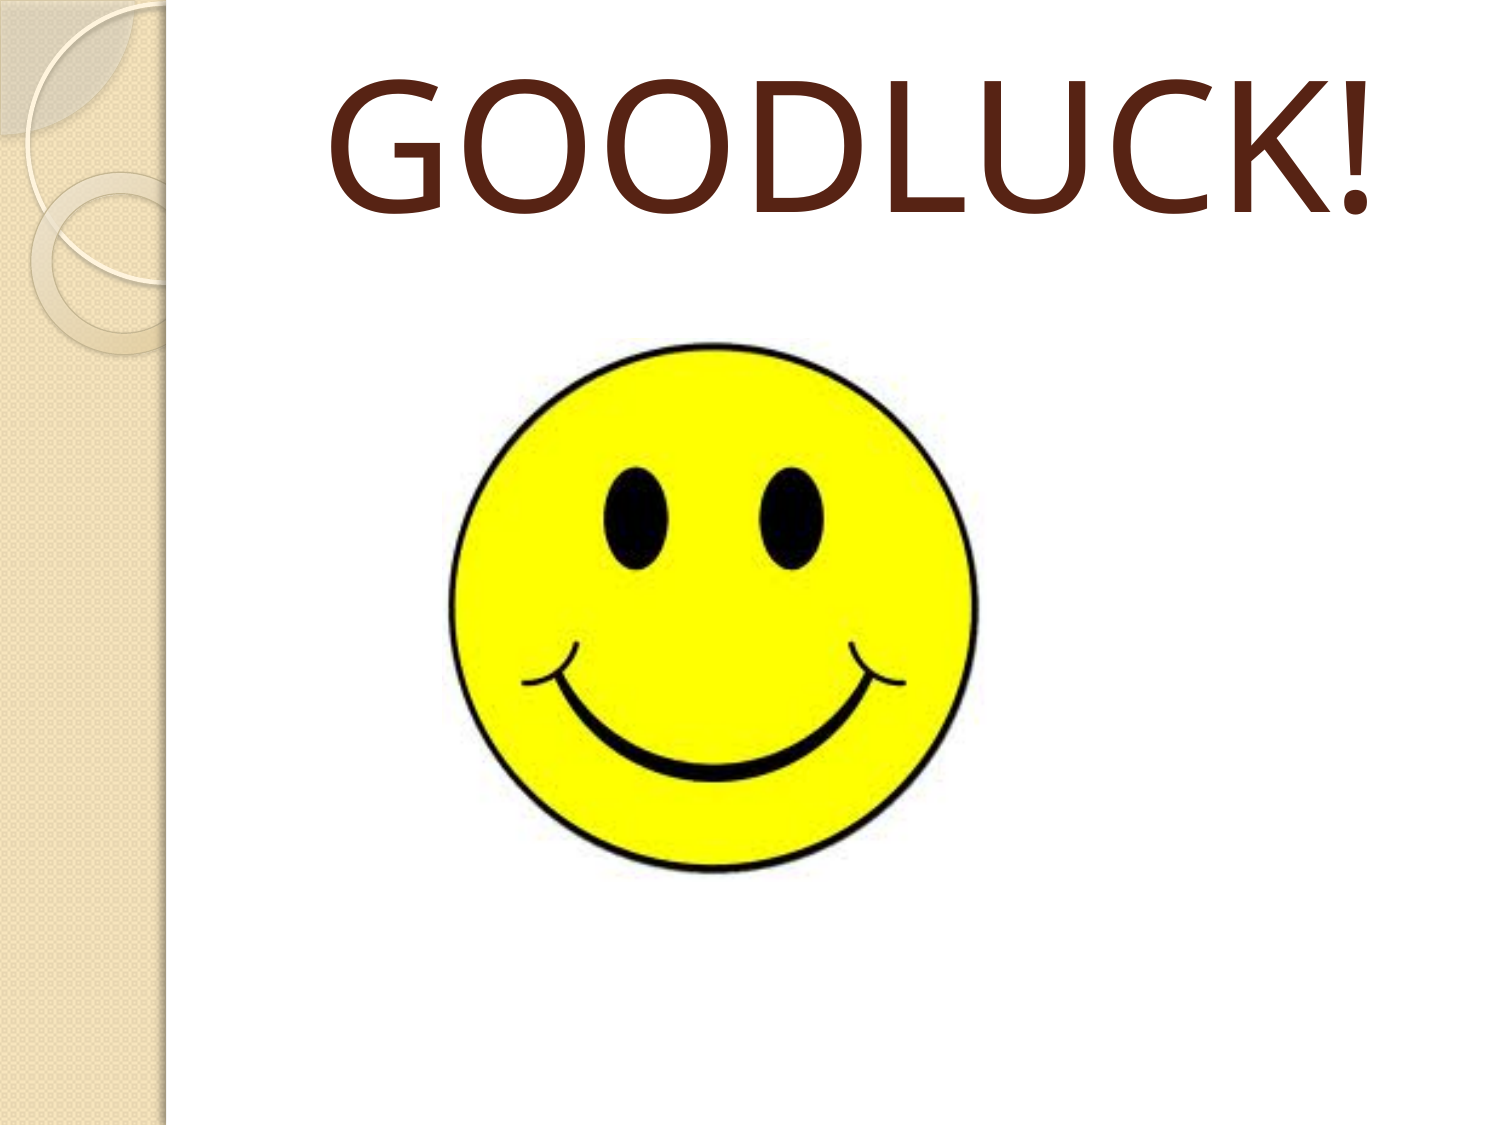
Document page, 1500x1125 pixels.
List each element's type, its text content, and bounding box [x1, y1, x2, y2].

picture [442, 337, 987, 882]
text_box [12, 0, 196, 96]
title GOODLUCK! [235, 45, 1466, 233]
